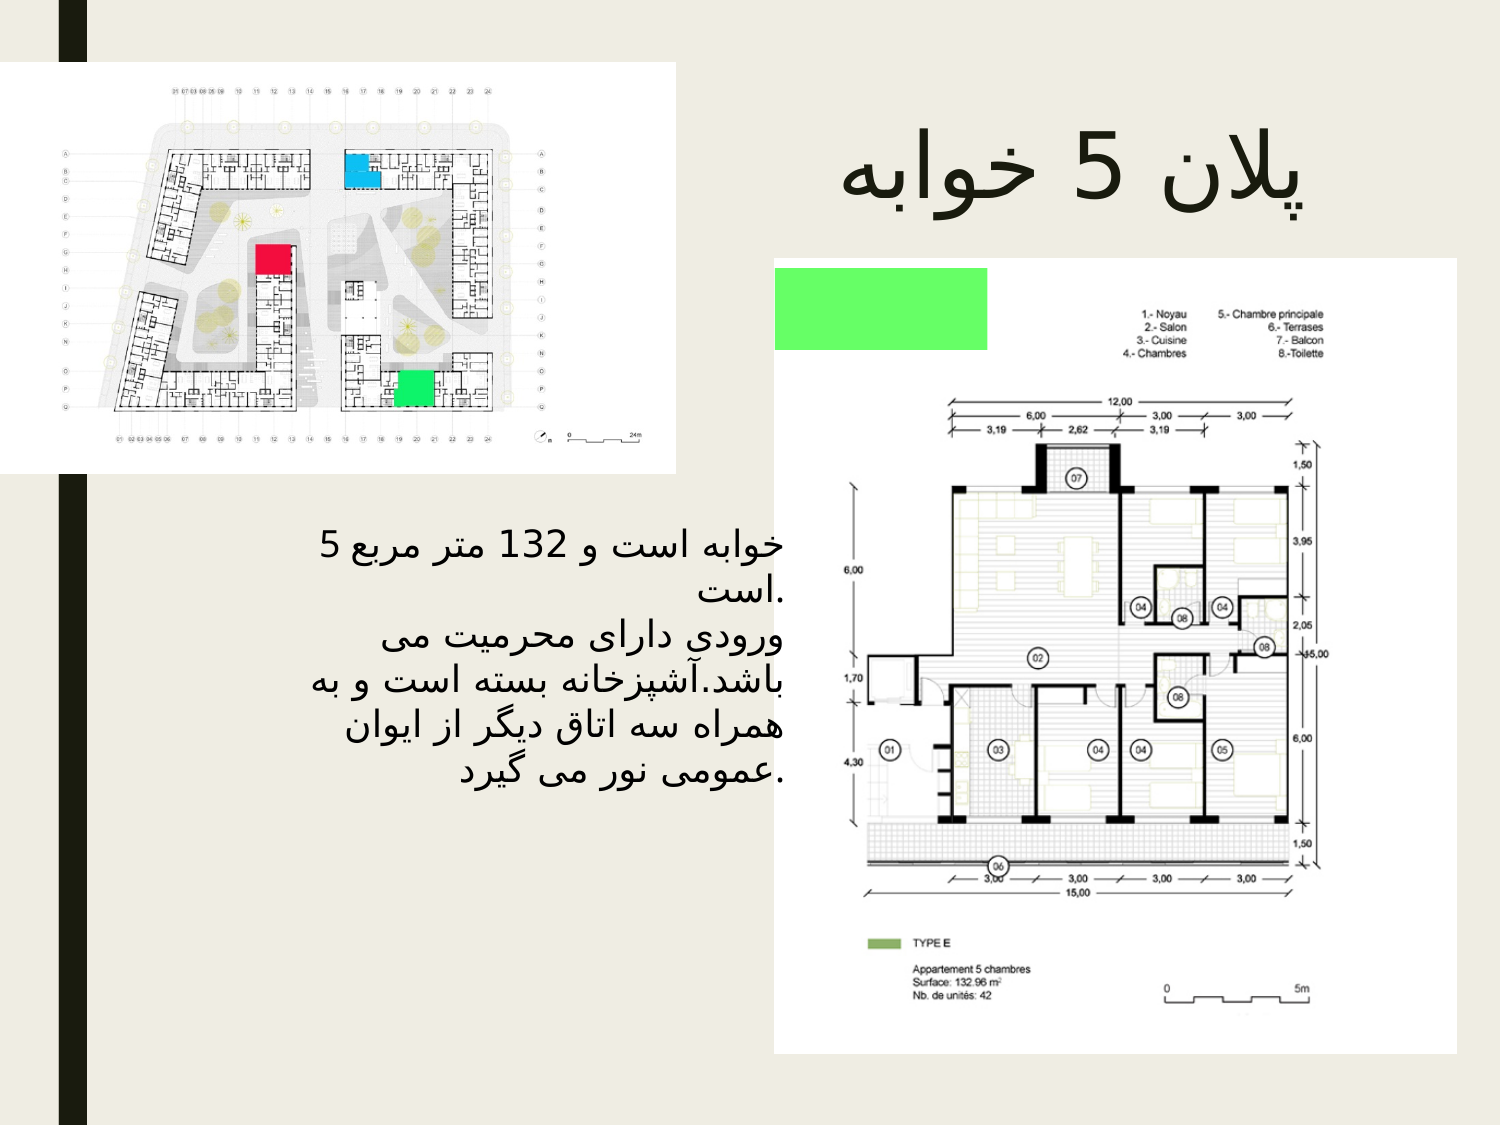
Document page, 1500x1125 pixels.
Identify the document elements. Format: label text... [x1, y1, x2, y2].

title پلان 5 خوابه [676, 112, 1351, 357]
text_box 5 خوابه است و 132 متر مربع است. ورودی دارای محرمیت می باشد.آشپزخانه بسته است و به همراه سه اتاق دیگر از ایوان عمومی نور می گیرد. [212, 512, 774, 798]
picture [774, 258, 1457, 1054]
picture [0, 62, 676, 474]
